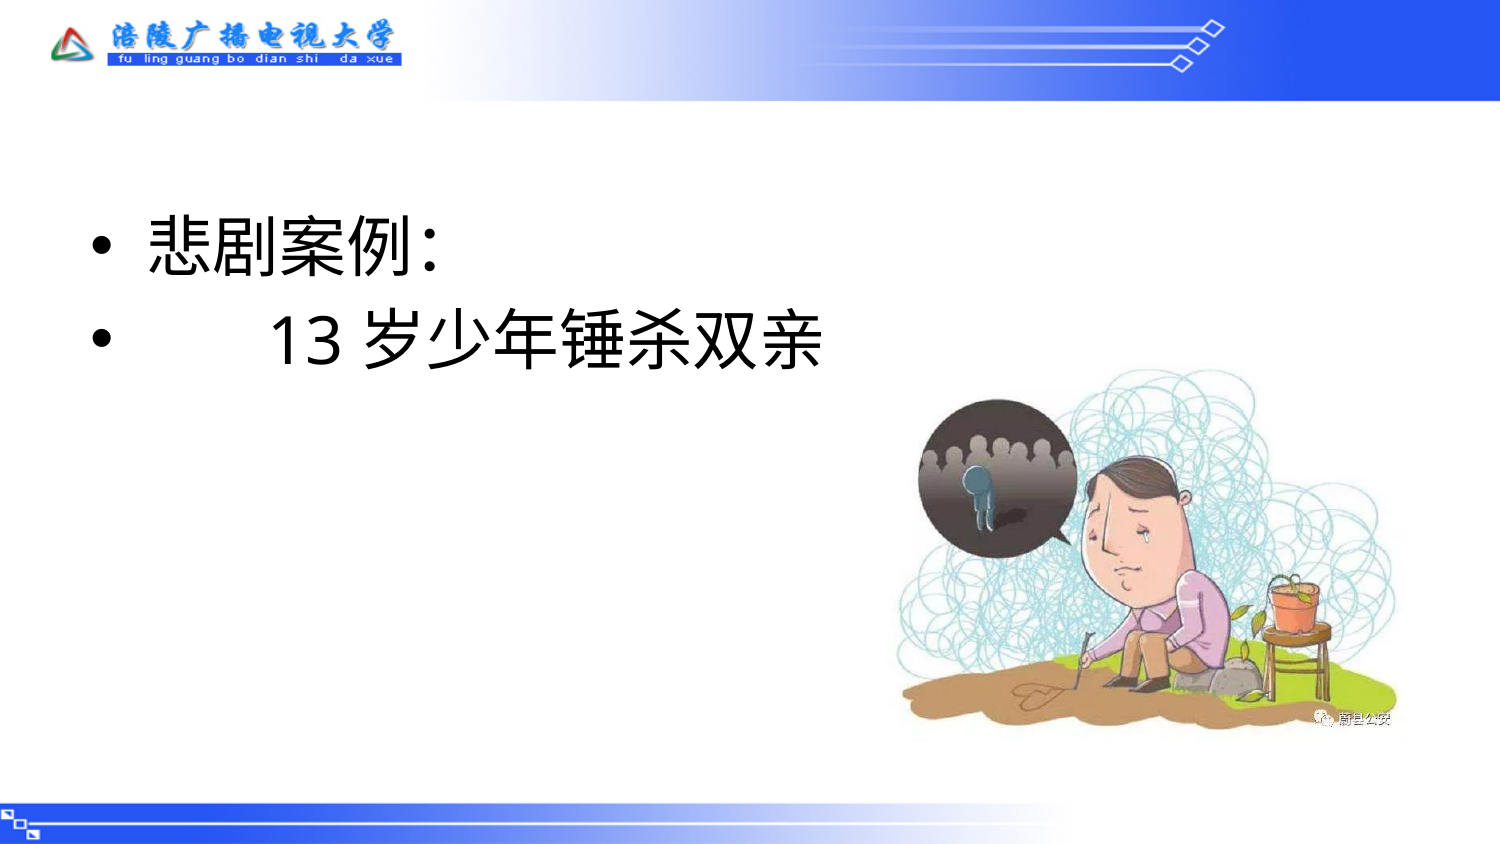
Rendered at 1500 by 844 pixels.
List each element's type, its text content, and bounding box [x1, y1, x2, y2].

picture [0, 0, 1500, 844]
list 悲剧案例： 13岁少年锤杀双亲 [75, 196, 1425, 754]
